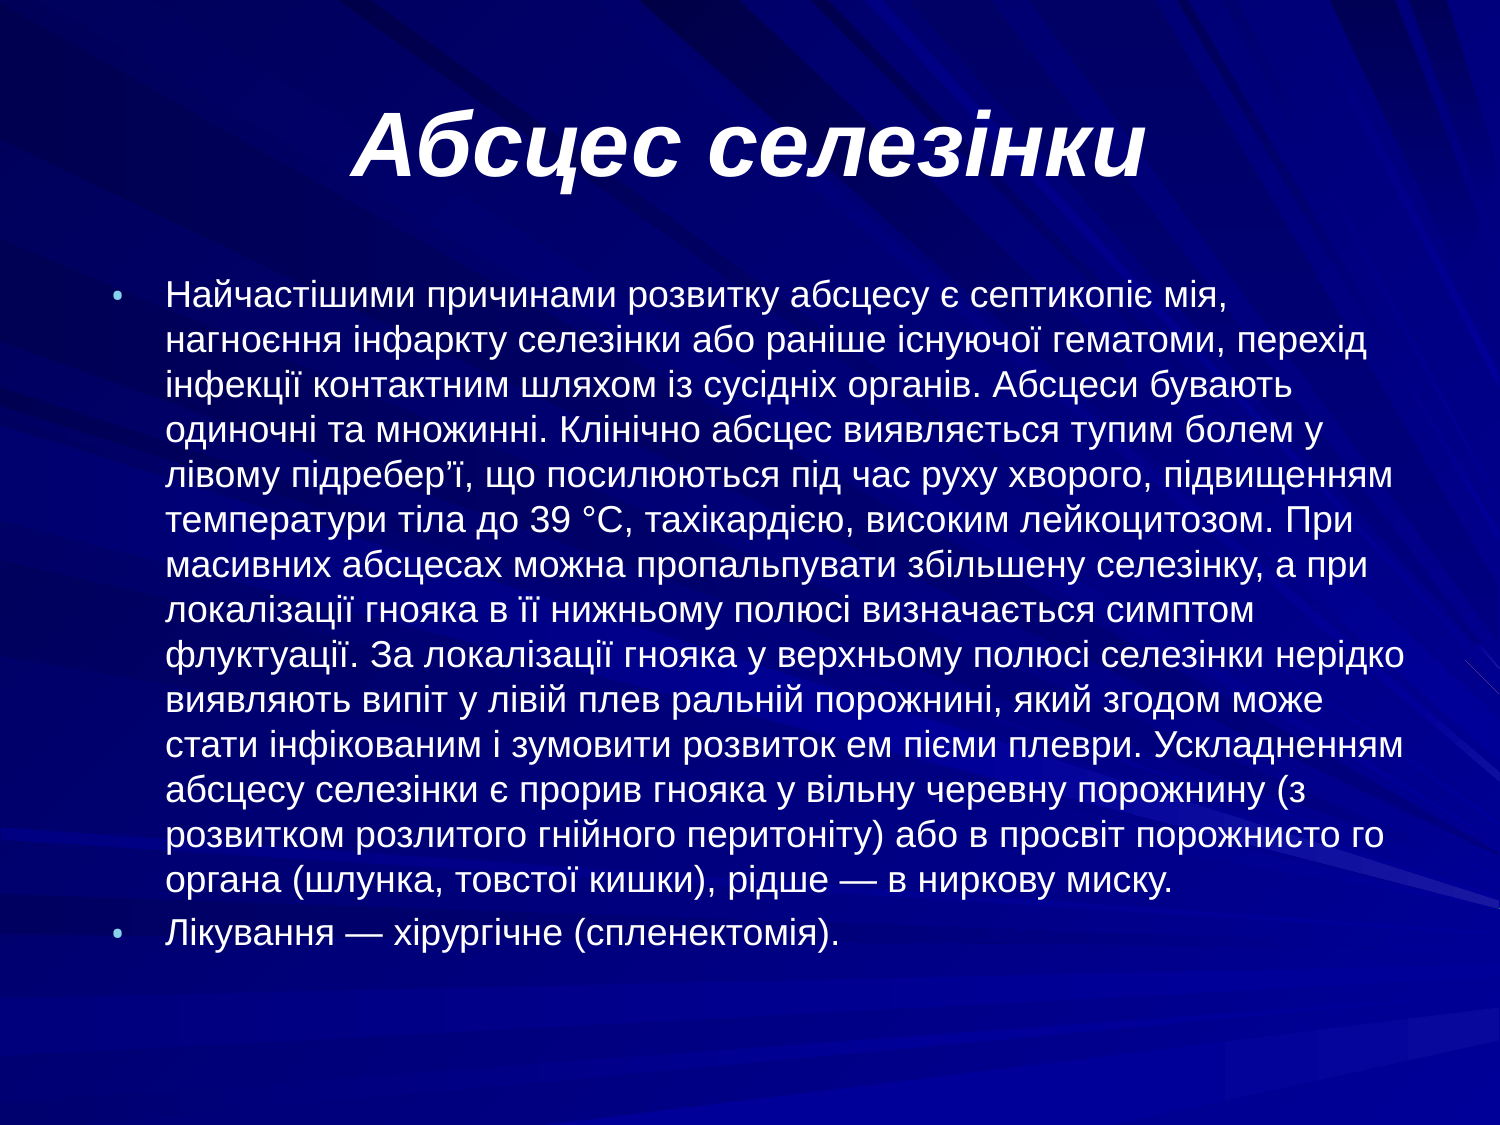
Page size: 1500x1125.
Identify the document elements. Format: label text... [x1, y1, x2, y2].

title Абсцес селезінки [75, 45, 1425, 234]
list Найчастішими причинами розвитку абсцесу є септикопіє мія, нагноєння інфаркту селезінки або раніше існуючої гематоми, перехід інфекції контактним шляхом із сусідніх органів. Абсцеси бувають одиночні та множинні. Клінічно абсцес виявляється тупим болем у лівому підребер’ї, що посилюються під час руху хворого, підвищенням температури тіла до 39 °С, тахікардією, високим лейкоцитозом. При масивних абсцесах можна пропальпувати збільшену селезінку, а при локалізації гнояка в її нижньому полюсі визначається симптом флуктуації. За локалізації гнояка у верхньому полюсі селезінки нерідко виявляють випіт у лівій плев ральній порожнині, який згодом може стати інфікованим і зумовити розвиток ем пієми плеври. Ускладненням абсцесу селезінки є прорив гнояка у вільну черевну порожнину (з розвитком розлитого гнійного перитоніту) або в просвіт порожнисто го органа (шлунка, товстої кишки), рідше — в ниркову миску. Лікування — хірургічне (спленектомія). [75, 262, 1425, 1006]
